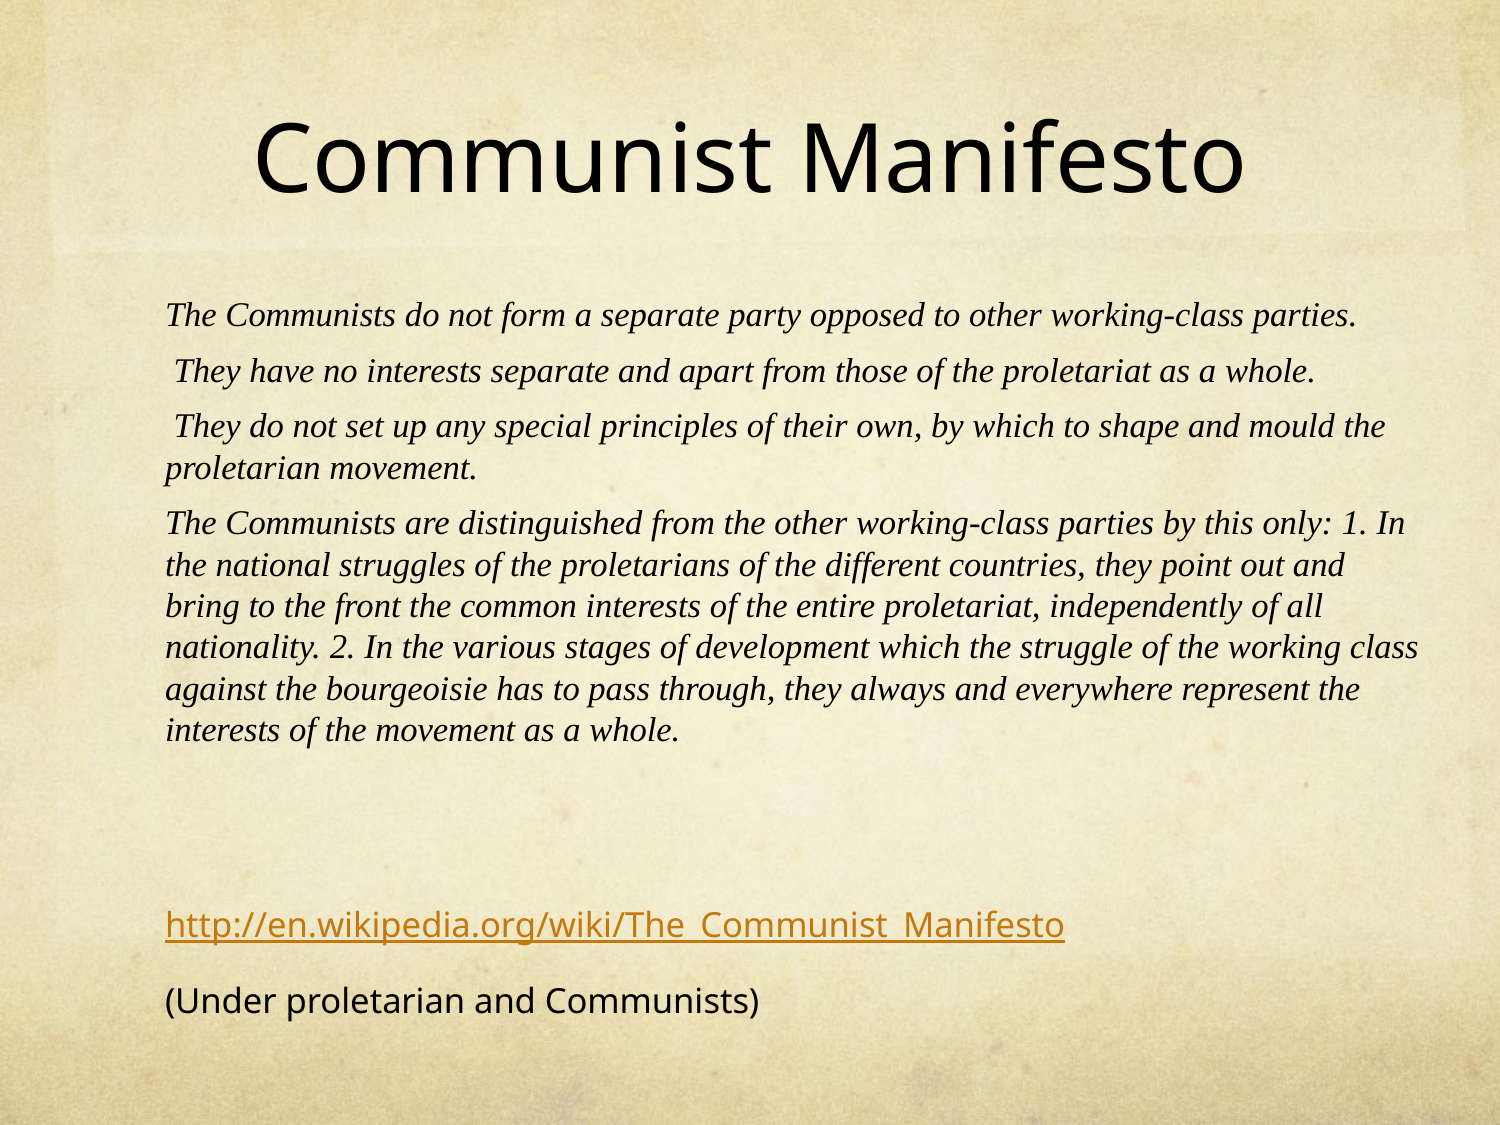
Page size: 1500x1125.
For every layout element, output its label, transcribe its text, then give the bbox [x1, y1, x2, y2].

picture [0, 0, 1500, 1125]
list The Communists do not form a separate party opposed to other working-class parties. They have no interests separate and apart from those of the proletariat as a whole. They do not set up any special principles of their own, by which to shape and mould the proletarian movement. The Communists are distinguished from the other working-class parties by this only: 1. In the national struggles of the proletarians of the different countries, they point out and bring to the front the common interests of the entire proletariat, independently of all nationality. 2. In the various stages of development which the struggle of the working class against the bourgeoisie has to pass through, they always and everywhere represent the interests of the movement as a whole. http://en.wikipedia.org/wiki/The_Communist_Manifesto (Under proletarian and Communists) [150, 284, 1438, 1038]
title Communist Manifesto [150, 82, 1350, 225]
